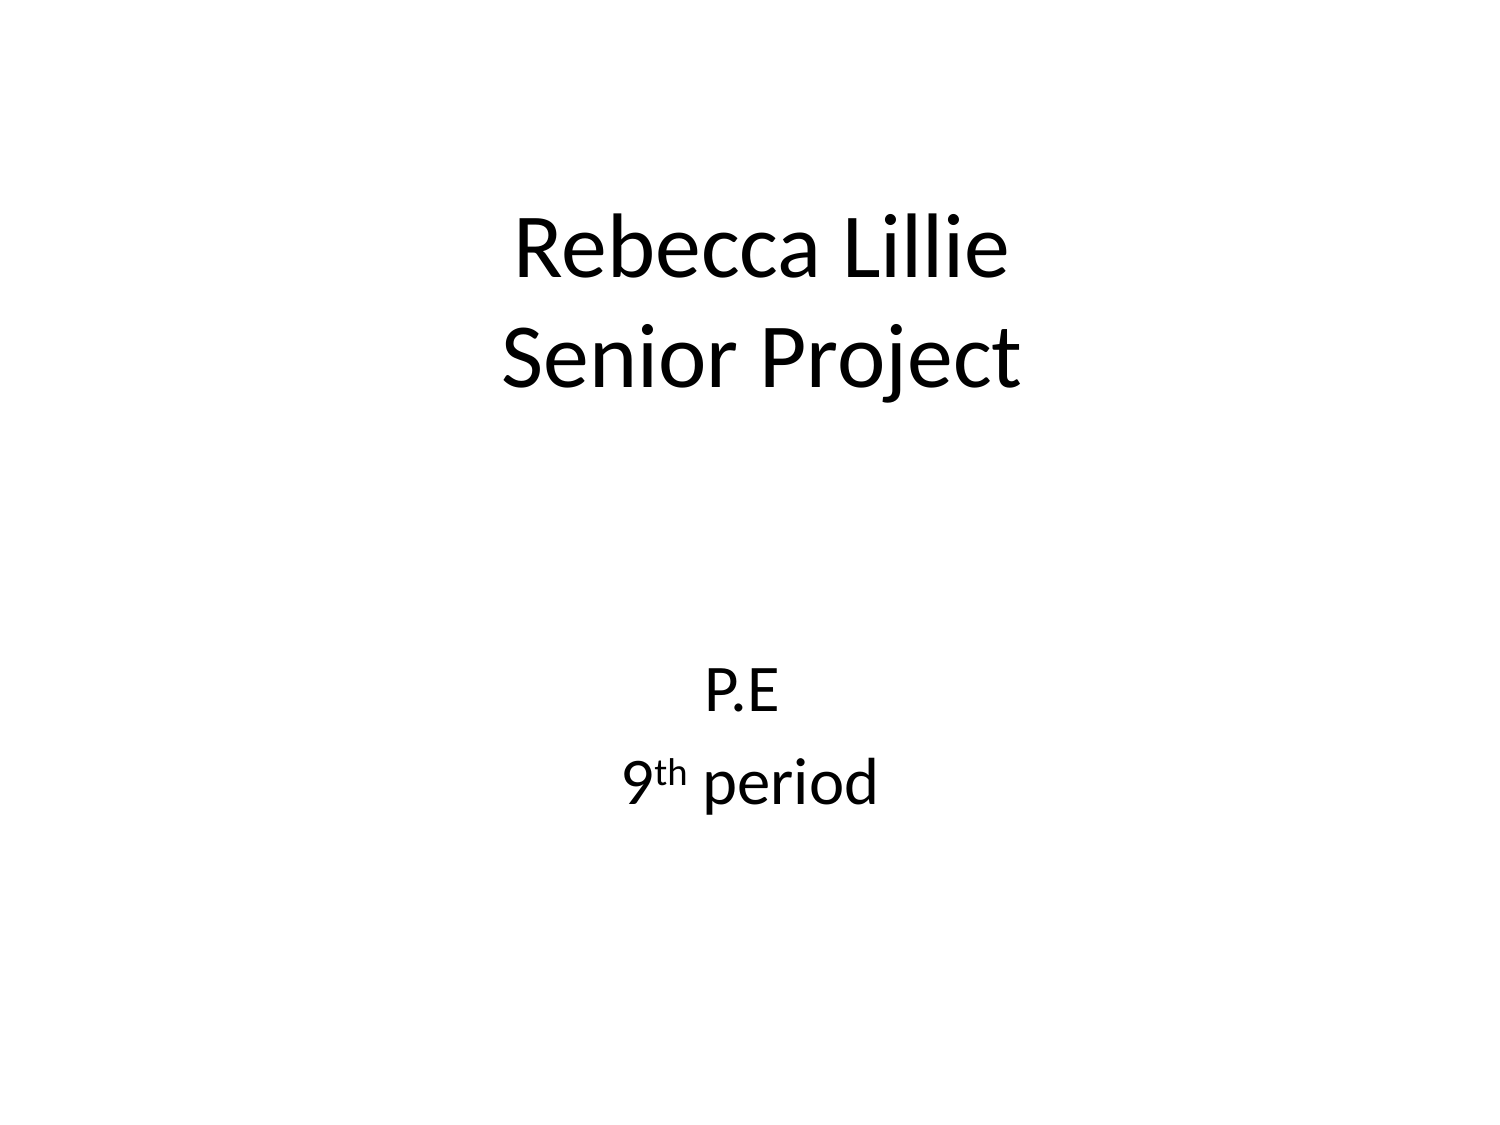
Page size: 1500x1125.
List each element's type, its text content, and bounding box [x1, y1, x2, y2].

subtitle P.E 9th period [225, 637, 1275, 925]
title Rebecca Lillie Senior Project [125, 174, 1400, 417]
